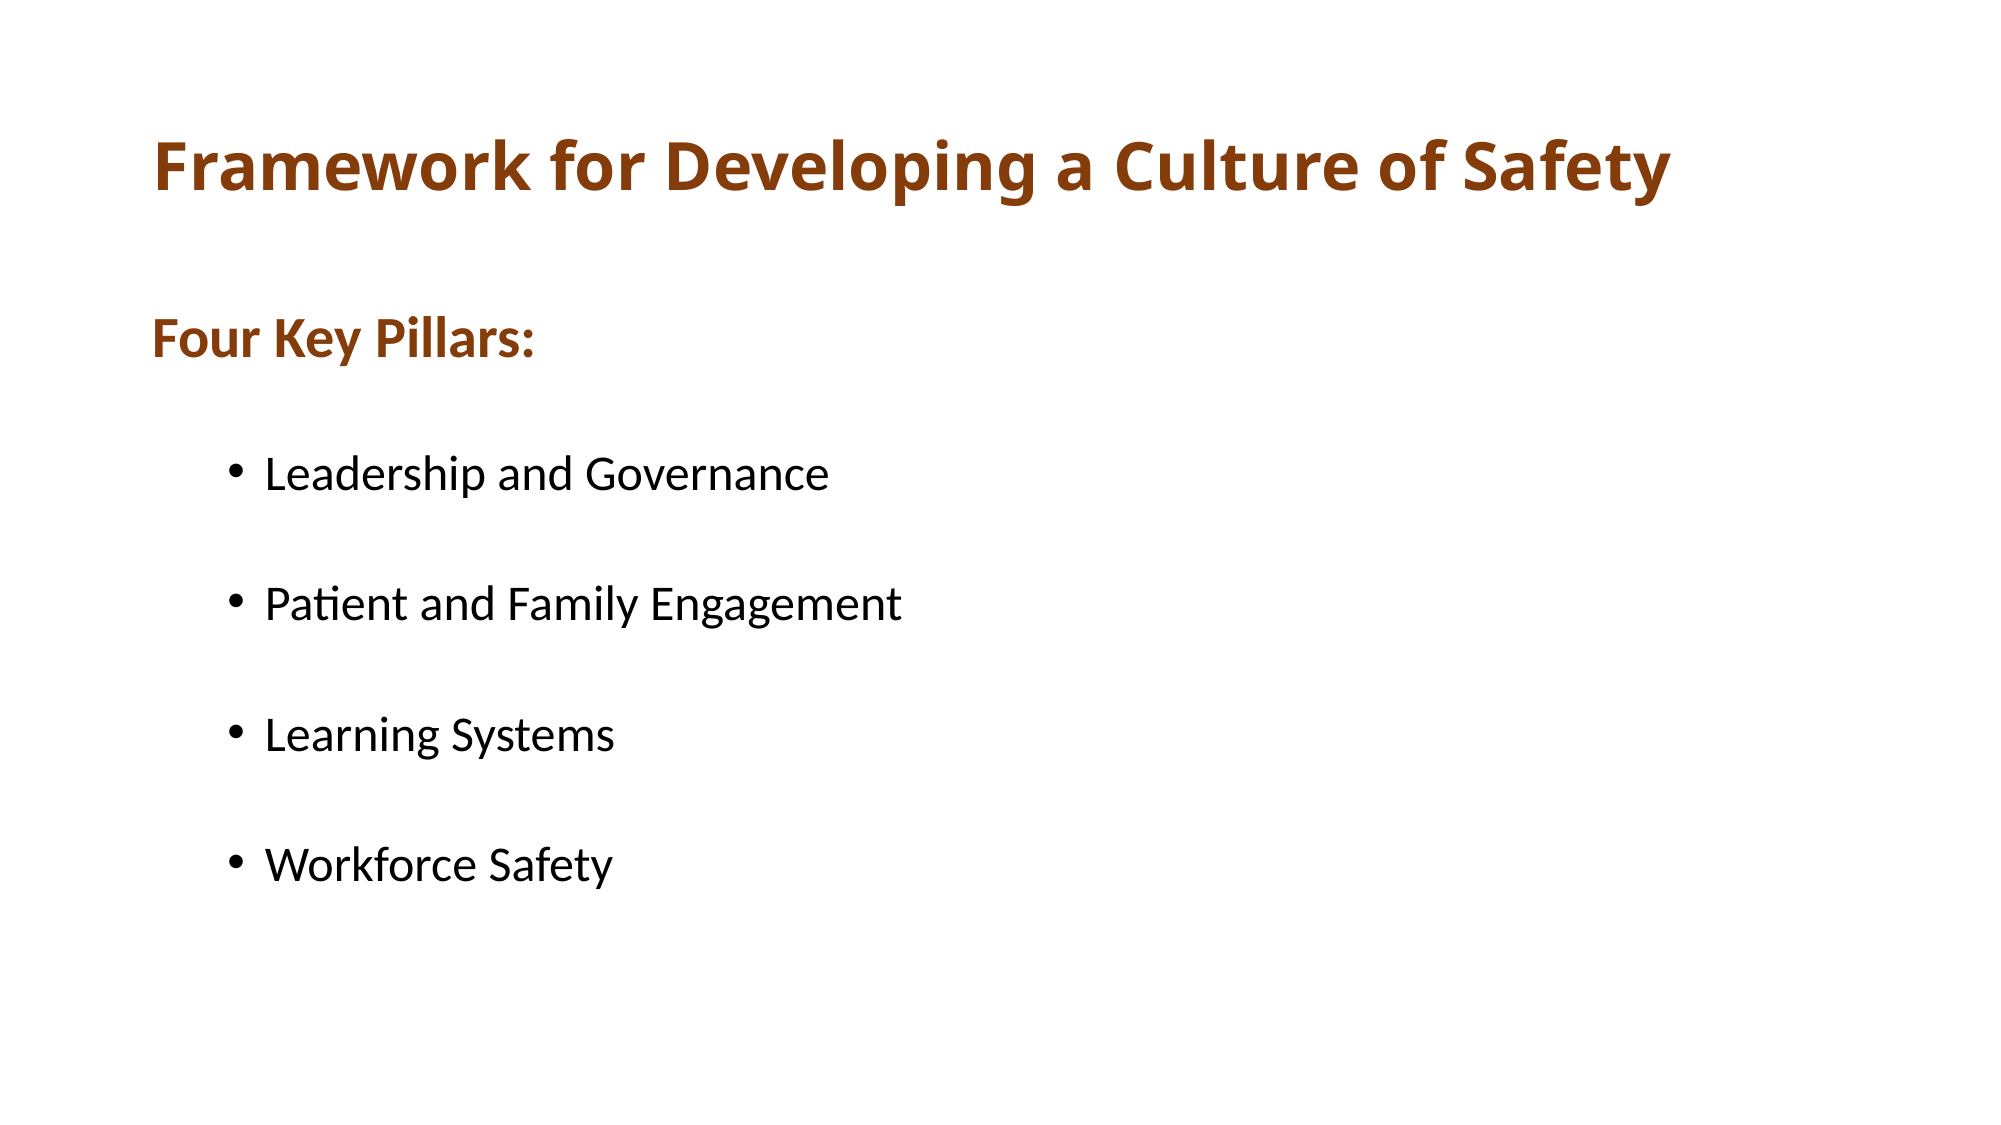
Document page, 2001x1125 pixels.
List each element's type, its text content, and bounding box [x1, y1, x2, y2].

list Four Key Pillars: Leadership and Governance Patient and Family Engagement Learning Systems Workforce Safety [137, 299, 1863, 1014]
title Framework for Developing a Culture of Safety [137, 59, 1863, 278]
